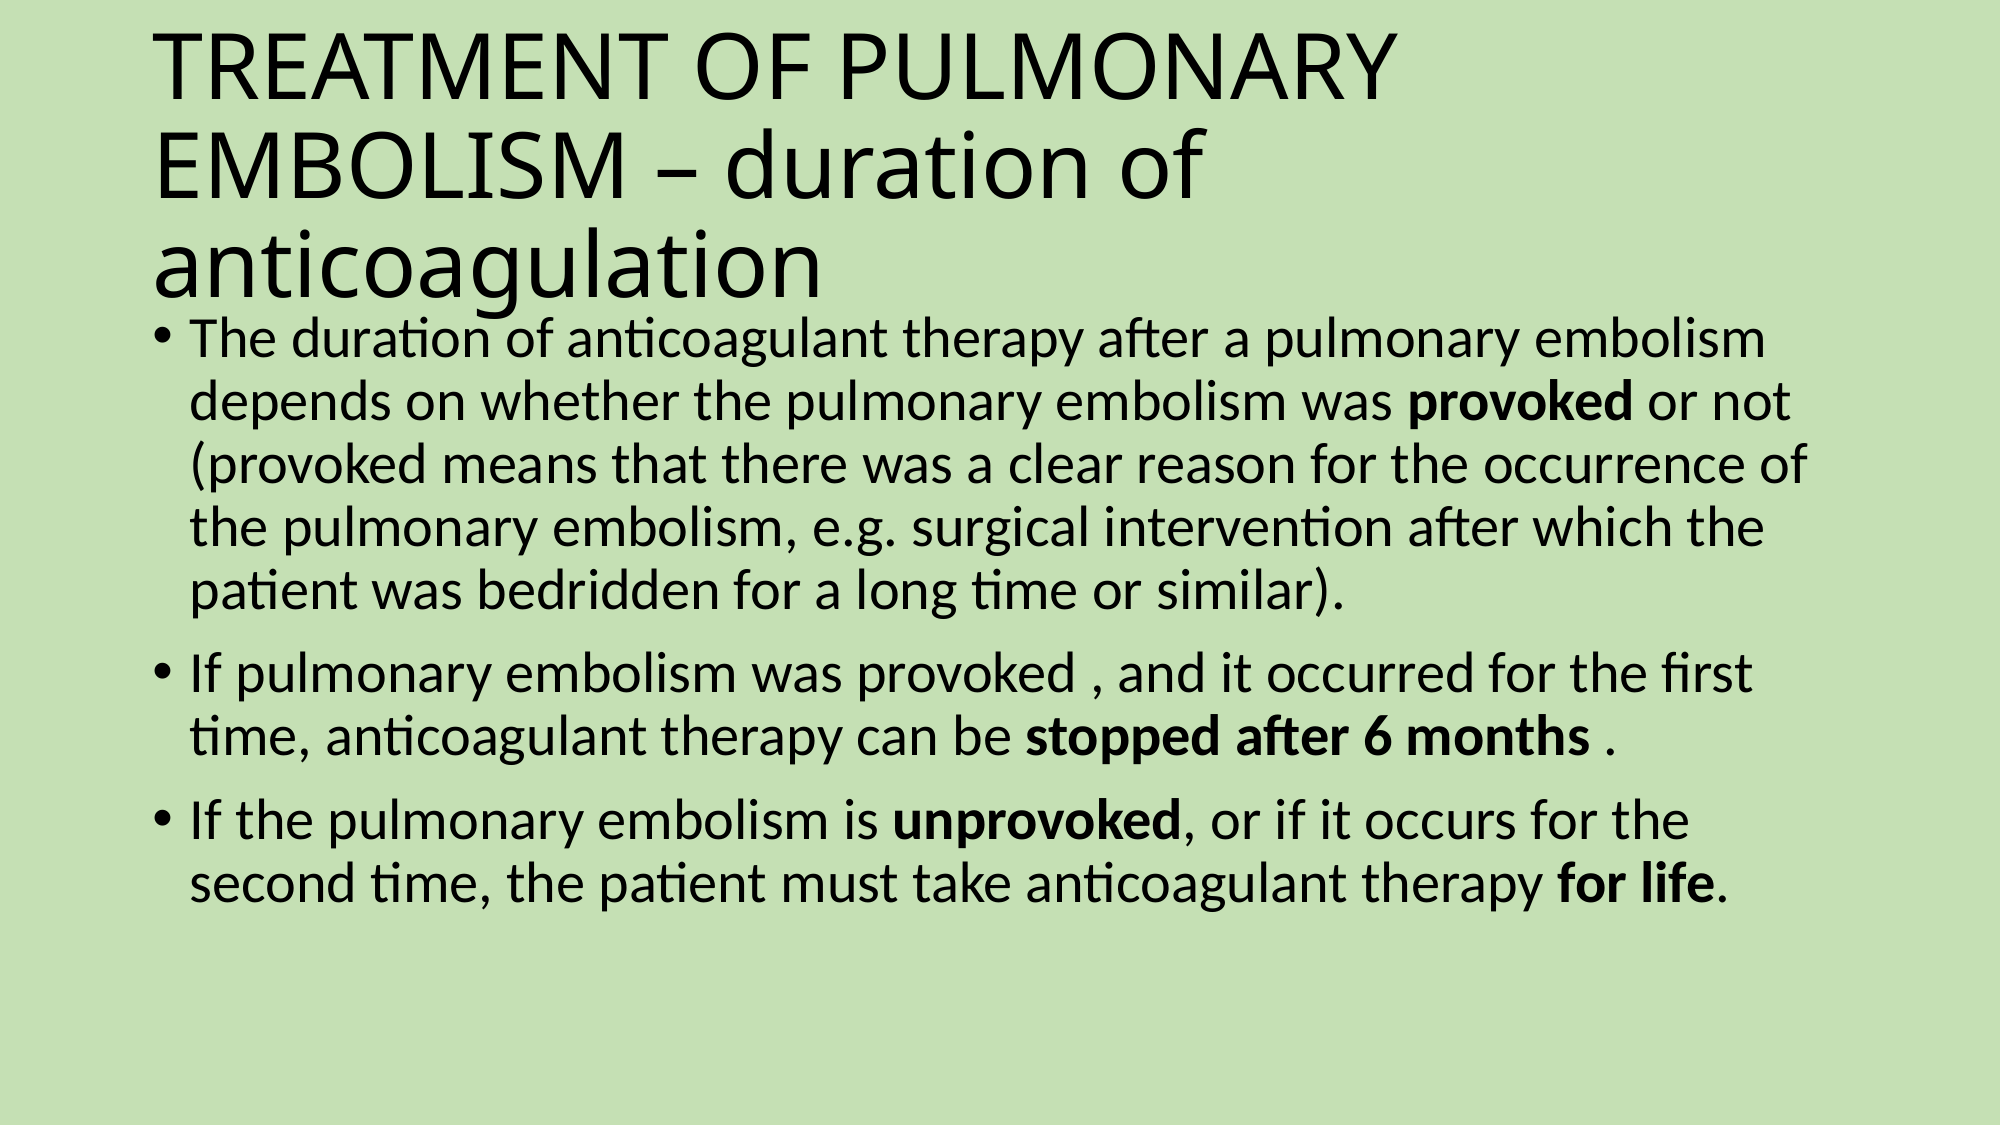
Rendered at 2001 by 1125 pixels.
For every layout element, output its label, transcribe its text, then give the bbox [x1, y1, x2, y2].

title TREATMENT OF PULMONARY EMBOLISM – duration of anticoagulation [137, 59, 1863, 278]
list The duration of anticoagulant therapy after a pulmonary embolism depends on whether the pulmonary embolism was provoked or not (provoked means that there was a clear reason for the occurrence of the pulmonary embolism, e.g. surgical intervention after which the patient was bedridden for a long time or similar). If pulmonary embolism was provoked , and it occurred for the first time, anticoagulant therapy can be stopped after 6 months . If the pulmonary embolism is unprovoked, or if it occurs for the second time, the patient must take anticoagulant therapy for life. [137, 299, 1863, 1014]
